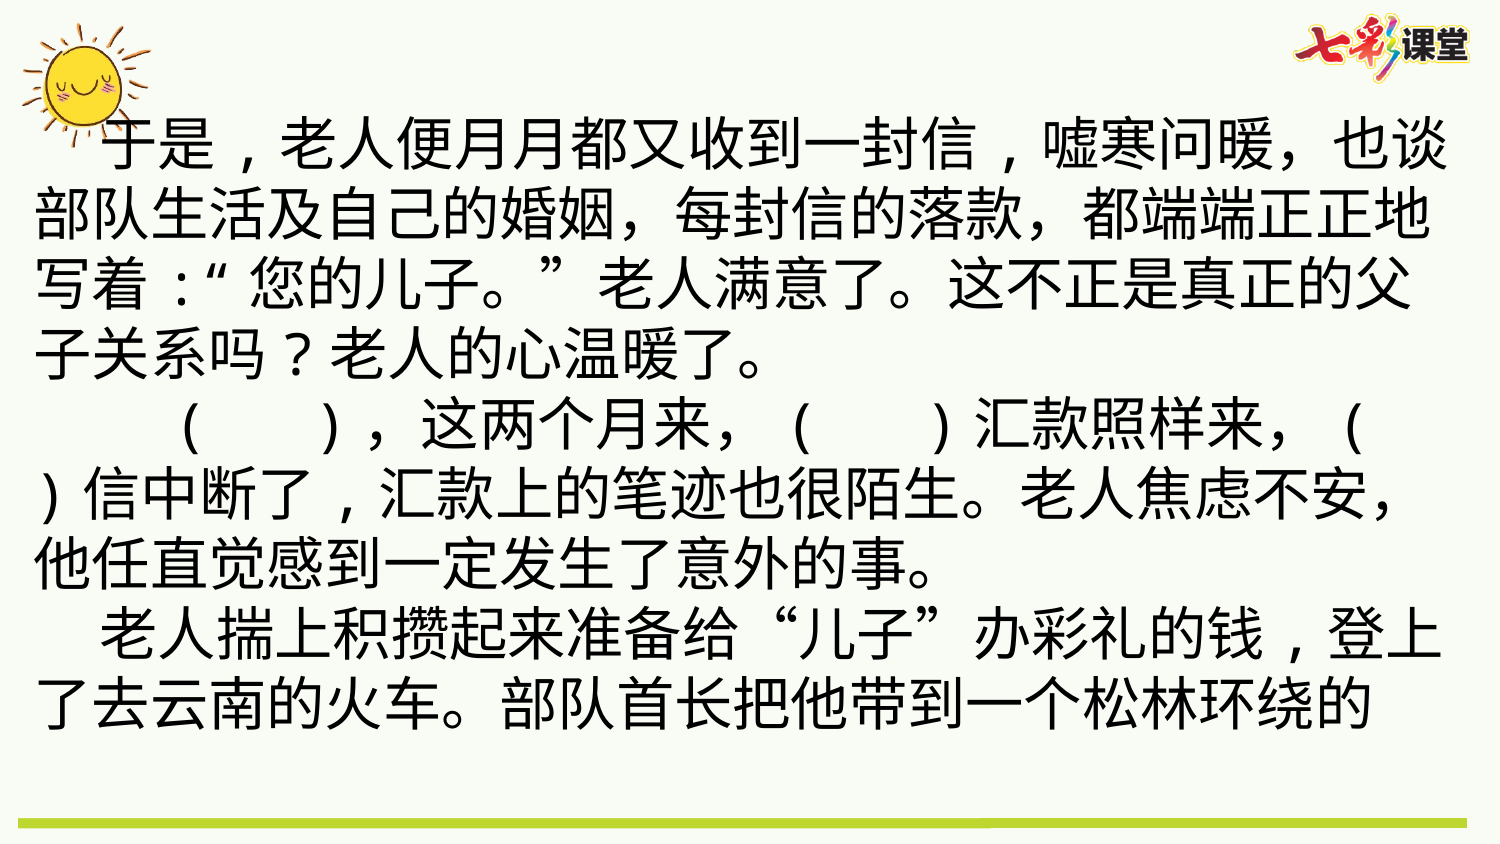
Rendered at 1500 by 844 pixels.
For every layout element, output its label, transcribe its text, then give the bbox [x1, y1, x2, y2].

picture [18, 771, 1467, 844]
text_box 于是,老人便月月都又收到一封信,嘘寒问暖，也谈部队生活及自己的婚姻，每封信的落款，都端端正正地写着:“您的儿子。”老人满意了。这不正是真正的父子关系吗?老人的心温暖了。 ( )，这两个月来，( )汇款照样来，( )信中断了,汇款上的笔迹也很陌生。老人焦虑不安，他任直觉感到一定发生了意外的事。 老人揣上积攒起来准备给“儿子”办彩礼的钱,登上了去云南的火车。部队首长把他带到一个松林环绕的 [18, 99, 1481, 745]
picture [0, 0, 173, 172]
picture [1291, 9, 1472, 87]
